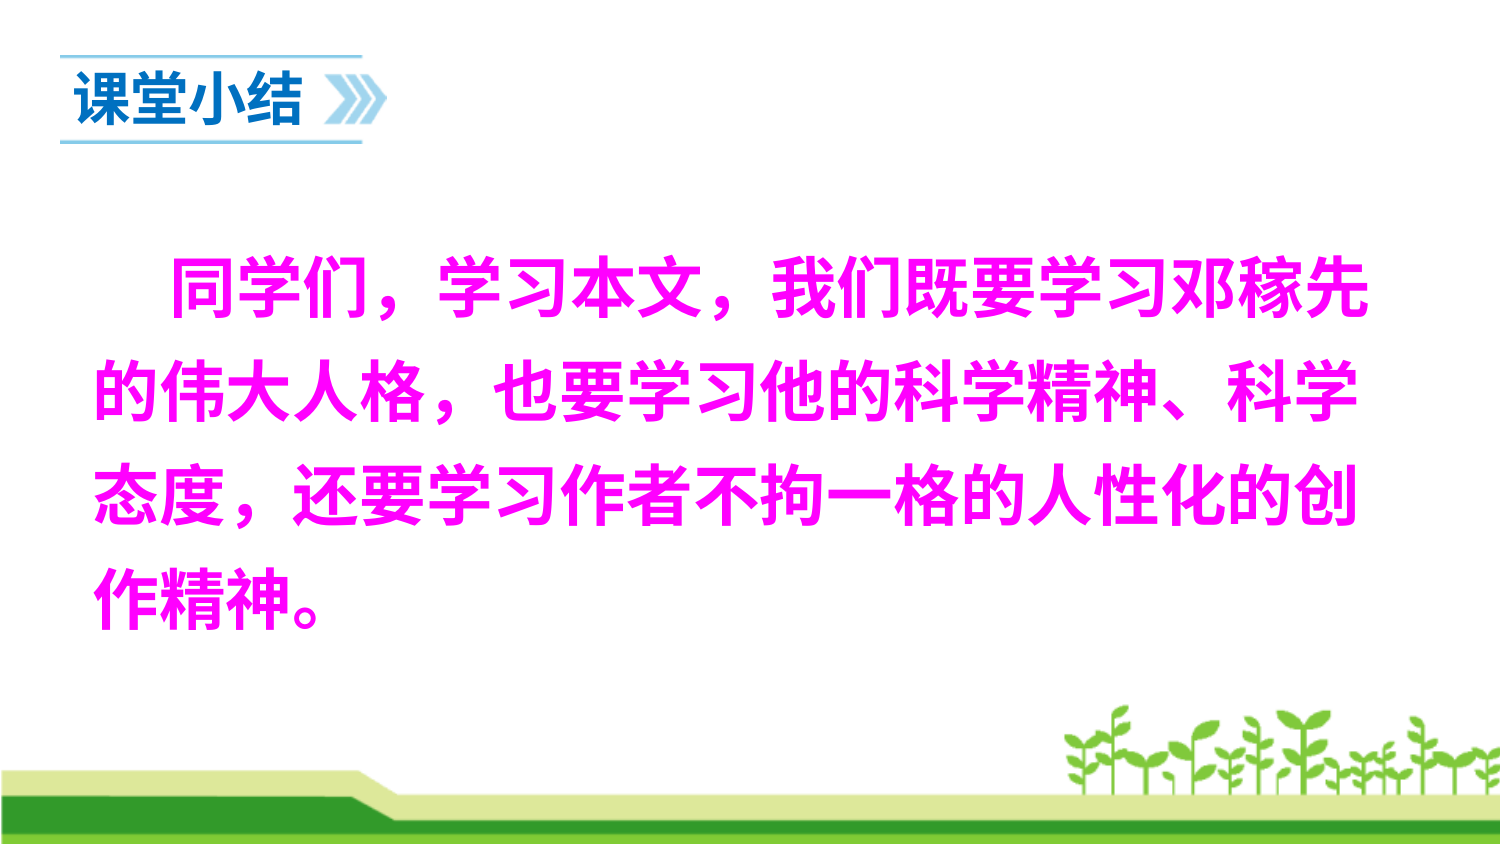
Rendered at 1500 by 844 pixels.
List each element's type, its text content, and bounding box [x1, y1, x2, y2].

picture [0, 0, 1500, 844]
text_box 同学们，学习本文，我们既要学习邓稼先的伟大人格，也要学习他的科学精神、科学态度，还要学习作者不拘一格的人性化的创作精神。 [77, 214, 1422, 645]
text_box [47, 54, 387, 145]
